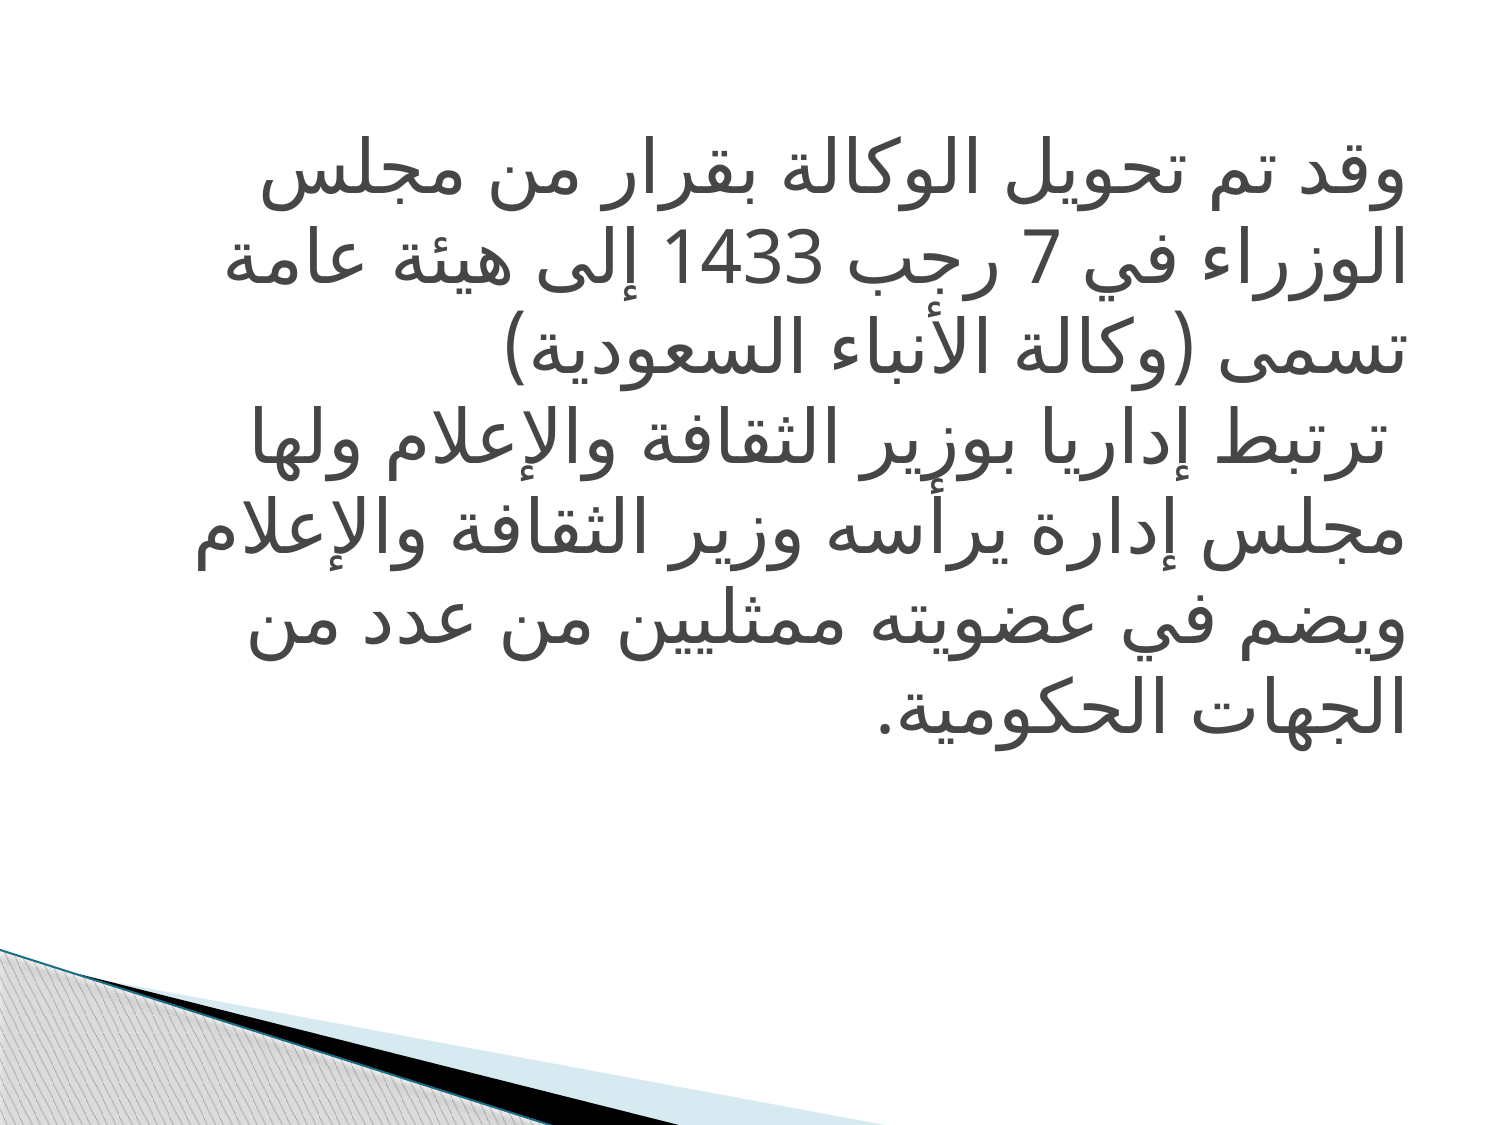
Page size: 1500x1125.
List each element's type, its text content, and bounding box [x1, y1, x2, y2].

title وقد تم تحويل الوكالة بقرار من مجلس الوزراء في 7 رجب 1433 إلى هيئة عامة تسمى (وكالة الأنباء السعودية) ترتبط إداريا بوزير الثقافة والإعلام ولها مجلس إدارة يرأسه وزير الثقافة والإعلام ويضم في عضويته ممثليين من عدد من الجهات الحكومية. [75, 45, 1425, 823]
